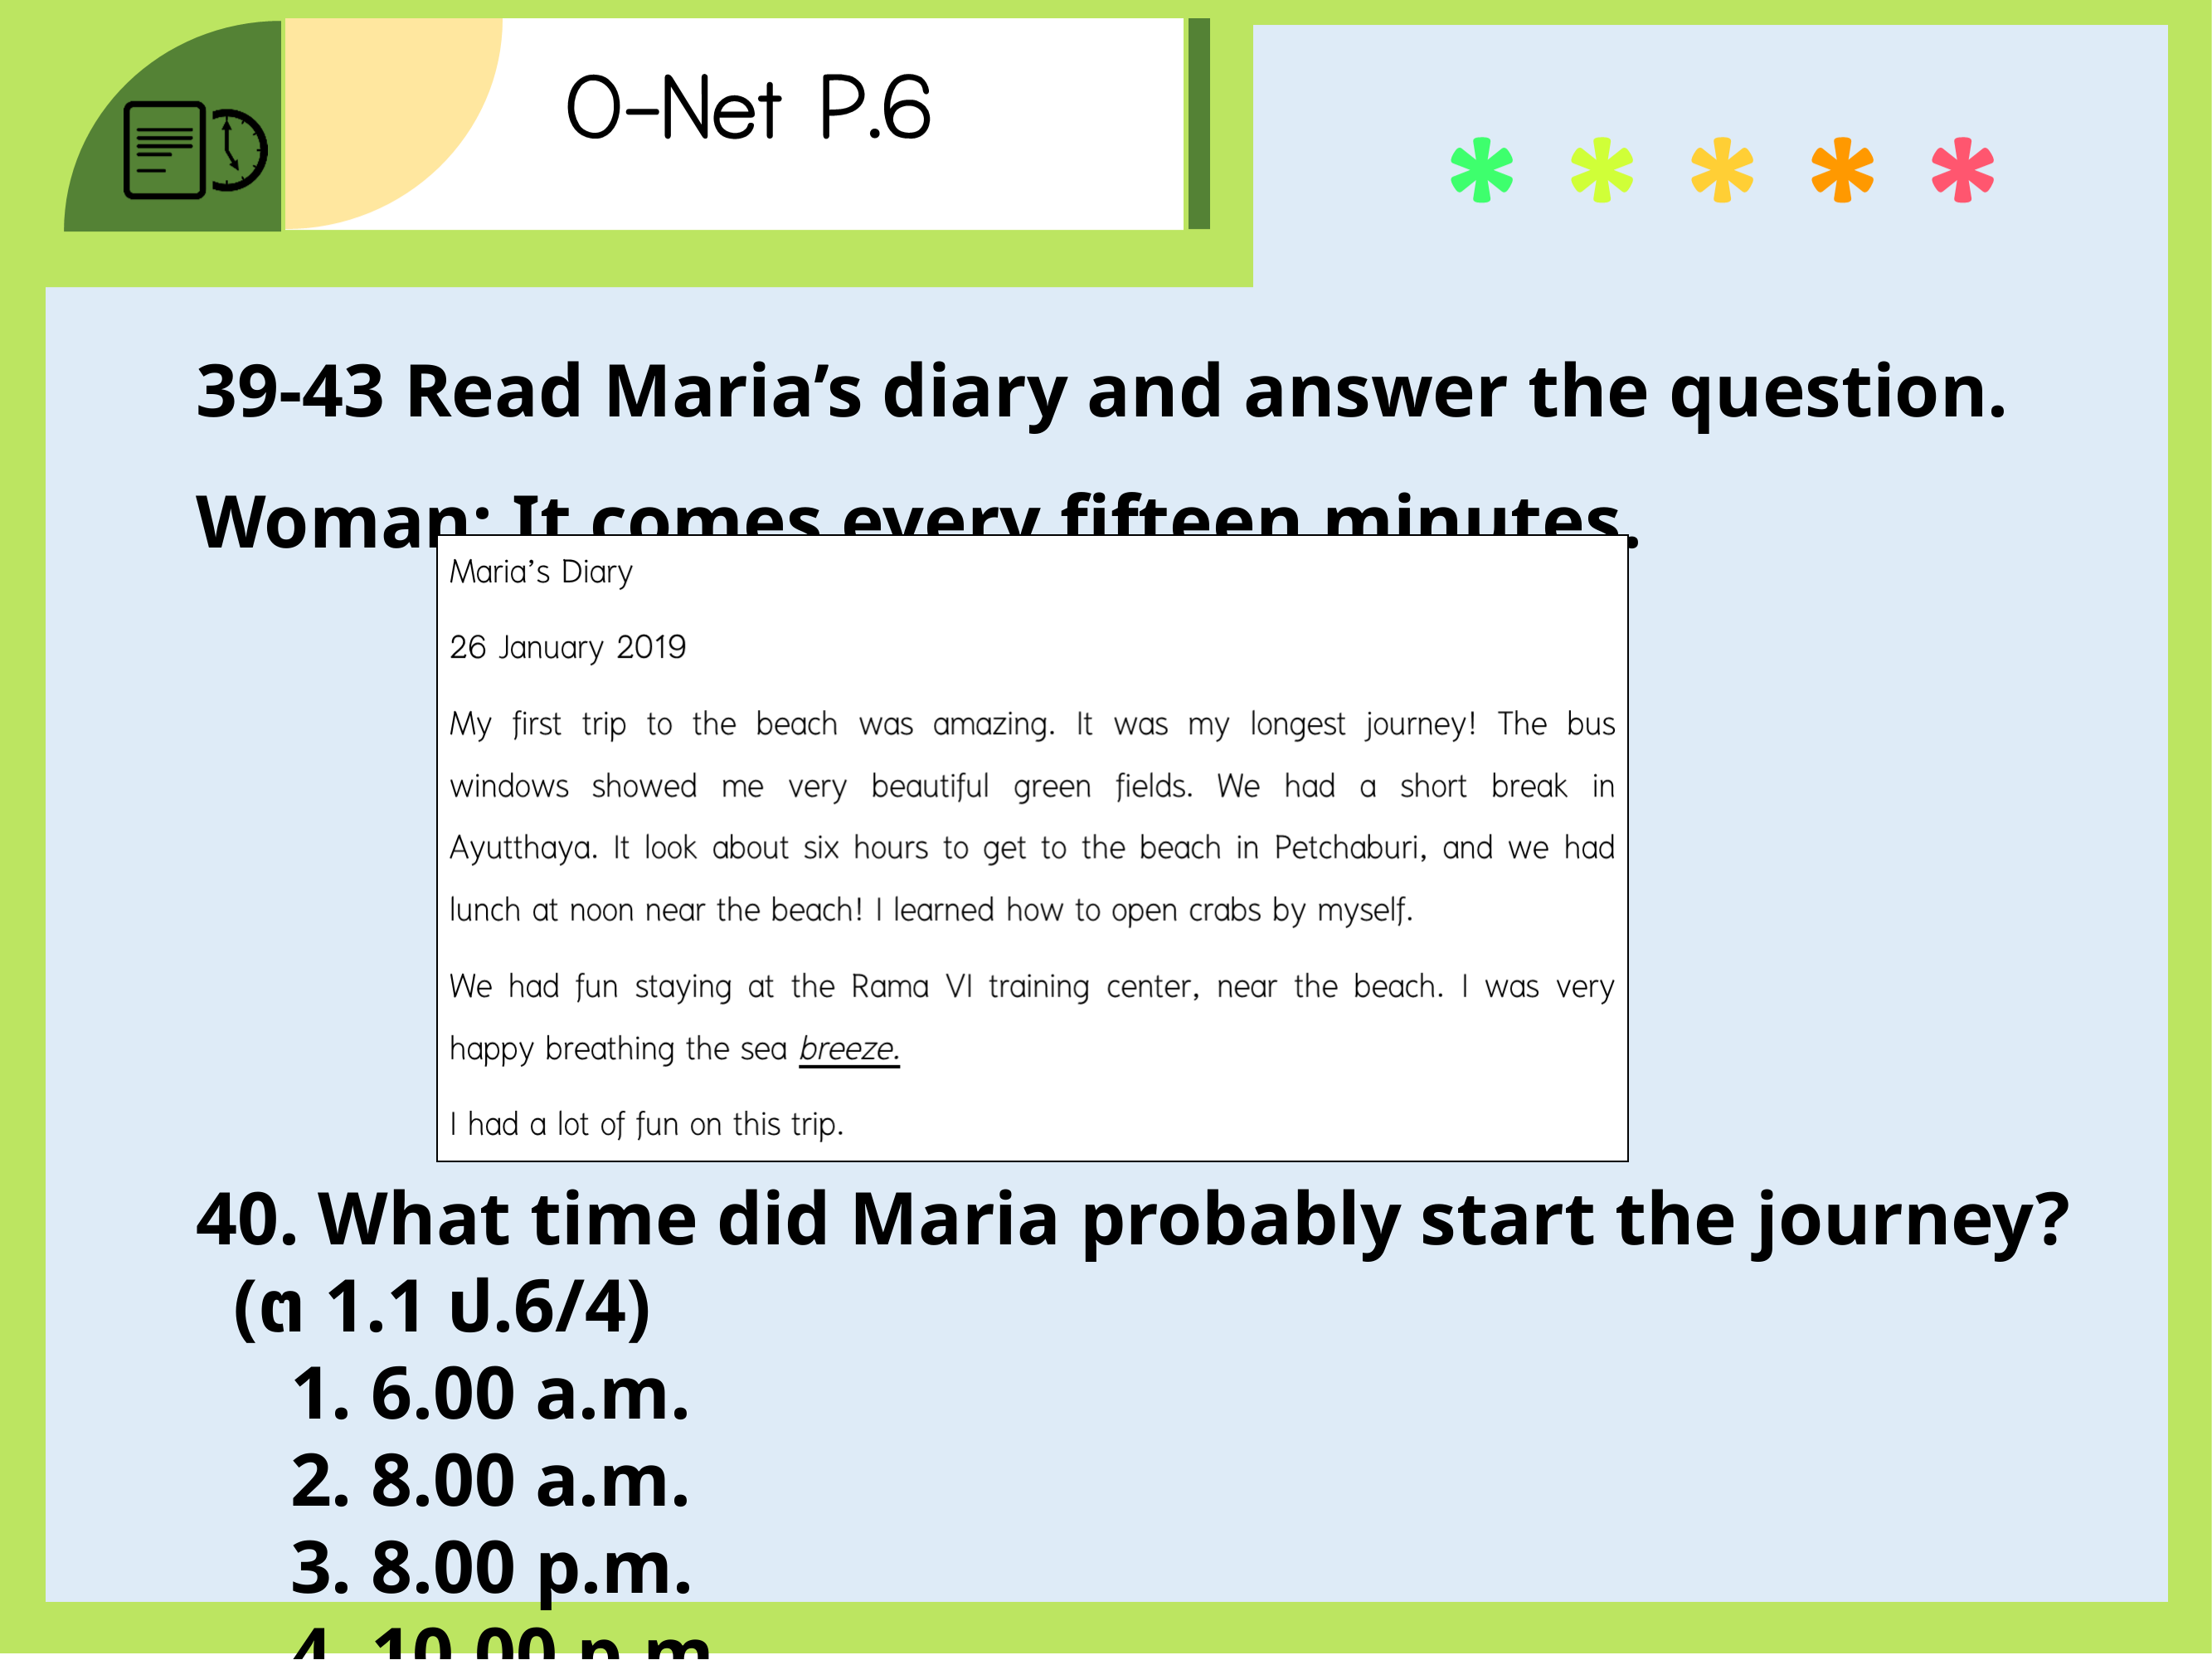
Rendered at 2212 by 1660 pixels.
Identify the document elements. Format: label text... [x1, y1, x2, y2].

text_box 39-43 Read Maria’s diary and answer the question. Woman: It comes every fifteen minutes. 40. What time did Maria probably start the journey? (ต 1.1 ป.6/4) 1. 6.00 a.m. 2. 8.00 a.m. 3. 8.00 p.m. 4. 10.00 p.m. [183, 1653, 2089, 1659]
picture [0, 0, 2212, 1653]
